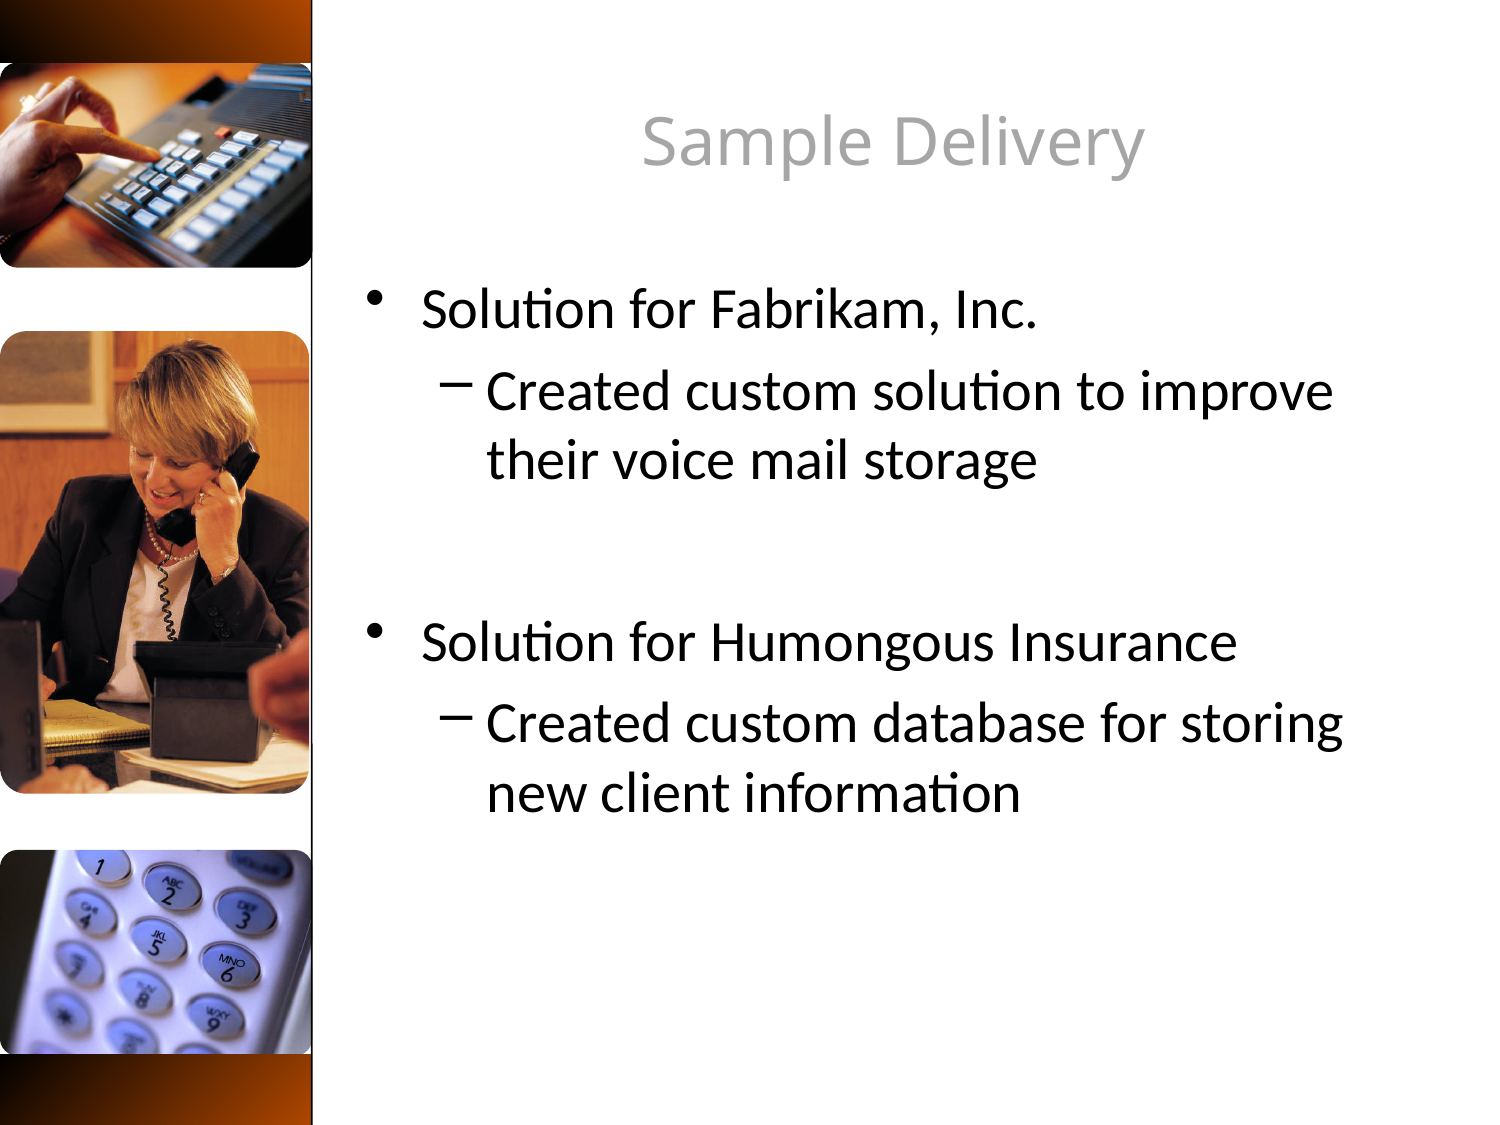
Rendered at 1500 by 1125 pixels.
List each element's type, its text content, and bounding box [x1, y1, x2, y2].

picture [0, 331, 310, 794]
picture [0, 63, 310, 268]
title Sample Delivery [350, 45, 1438, 233]
picture [0, 849, 310, 1054]
list Solution for Fabrikam, Inc. Created custom solution to improve their voice mail storage Solution for Humongous Insurance Created custom database for storing new client information [350, 262, 1438, 1005]
